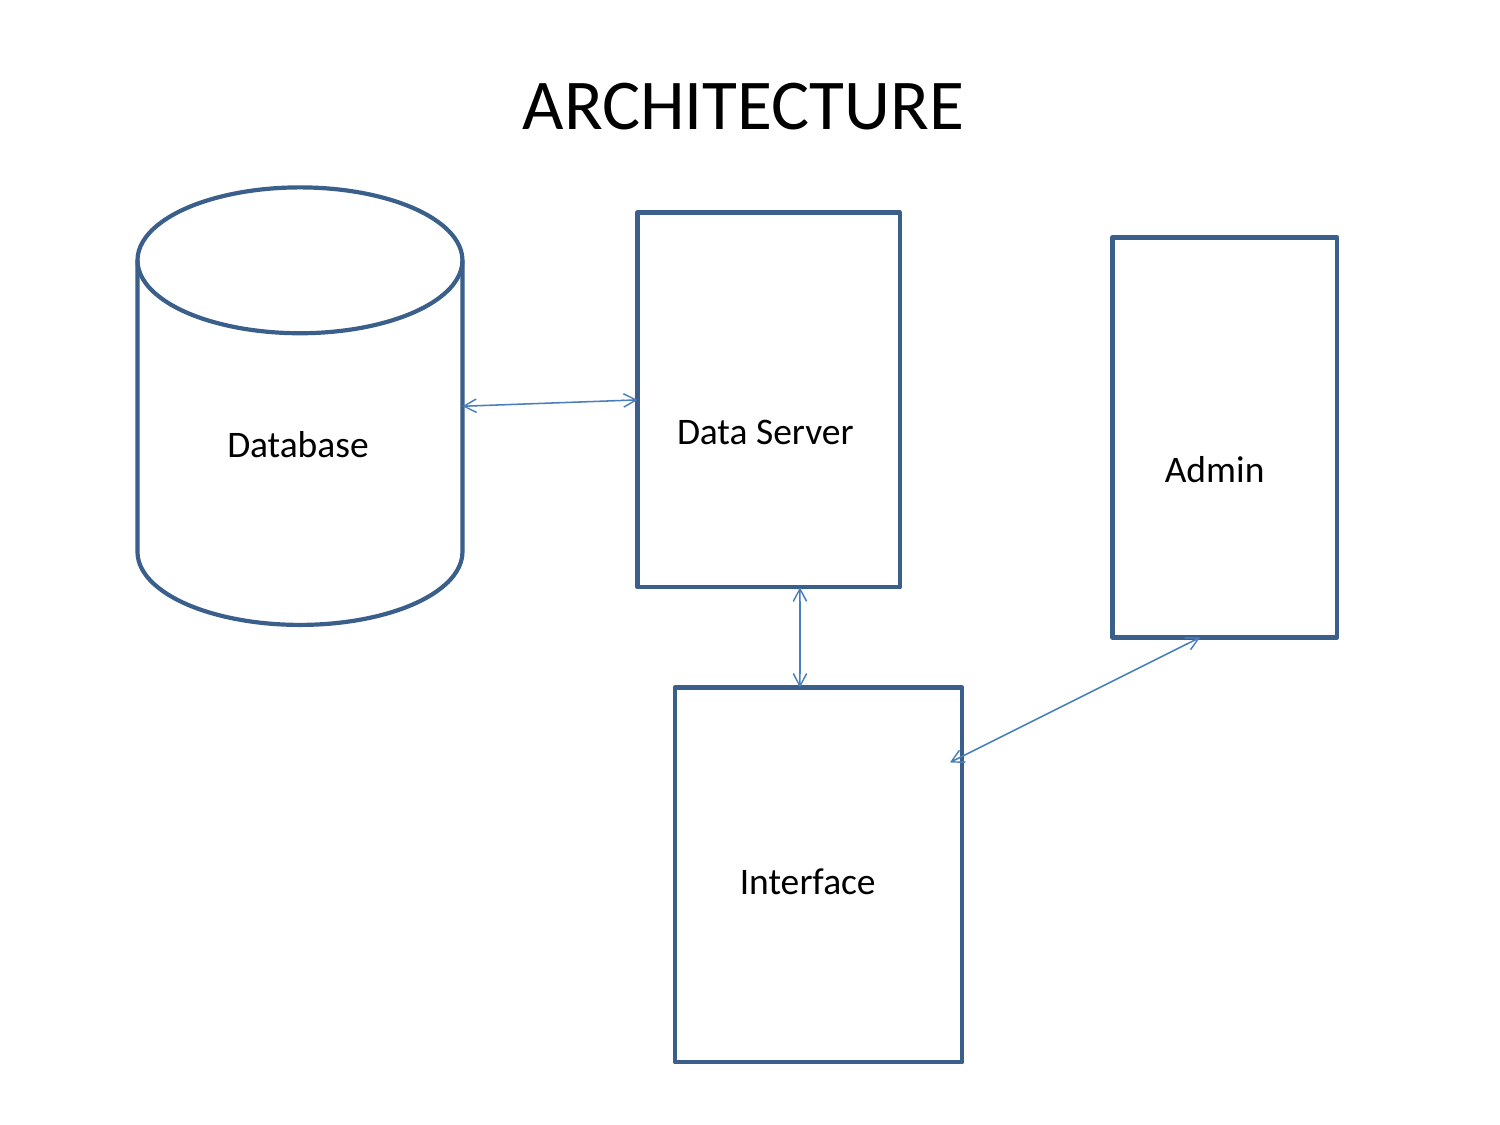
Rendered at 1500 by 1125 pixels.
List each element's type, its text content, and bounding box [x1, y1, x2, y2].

text_box [1110, 235, 1339, 640]
text_box Interface [725, 849, 913, 910]
title ARCHITECTURE [62, 50, 1425, 238]
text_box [949, 637, 1201, 763]
text_box Data Server [662, 399, 888, 460]
text_box Admin [1149, 437, 1338, 498]
text_box [635, 210, 902, 589]
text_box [462, 399, 638, 407]
text_box Database [212, 412, 388, 473]
text_box [673, 685, 964, 1064]
text_box [135, 185, 465, 628]
